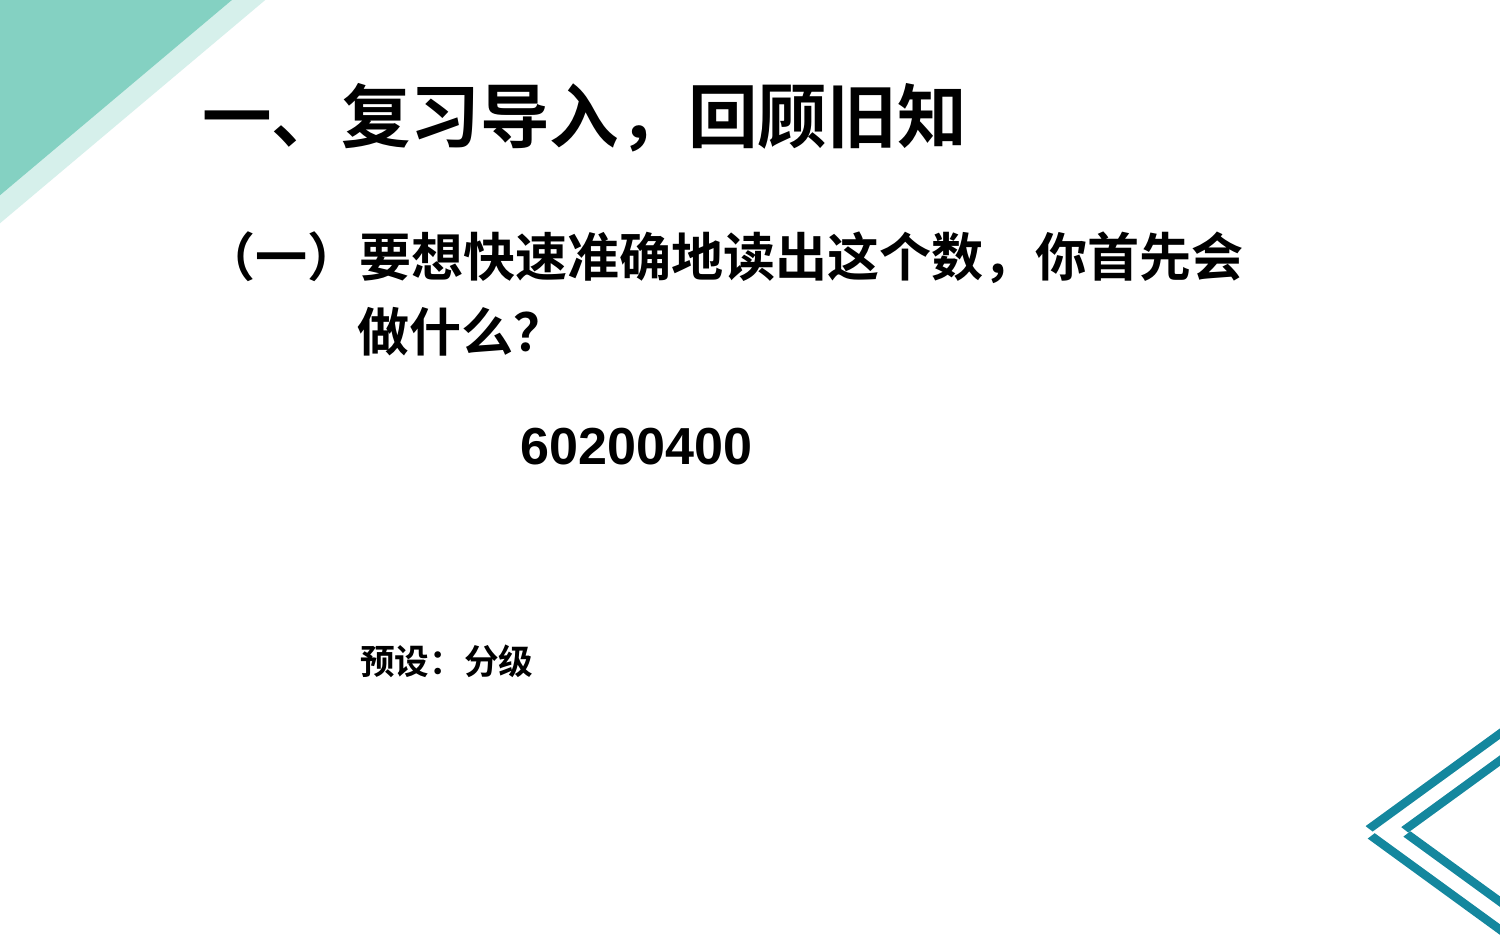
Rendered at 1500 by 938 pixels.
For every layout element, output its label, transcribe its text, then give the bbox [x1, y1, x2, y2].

text_box 60200400 [505, 404, 965, 483]
text_box （一）要想快速准确地读出这个数，你首先会 做什么？ [189, 204, 1302, 370]
text_box 一、复习导入，回顾旧知 [187, 56, 1066, 174]
text_box 预设：分级 [345, 632, 841, 689]
